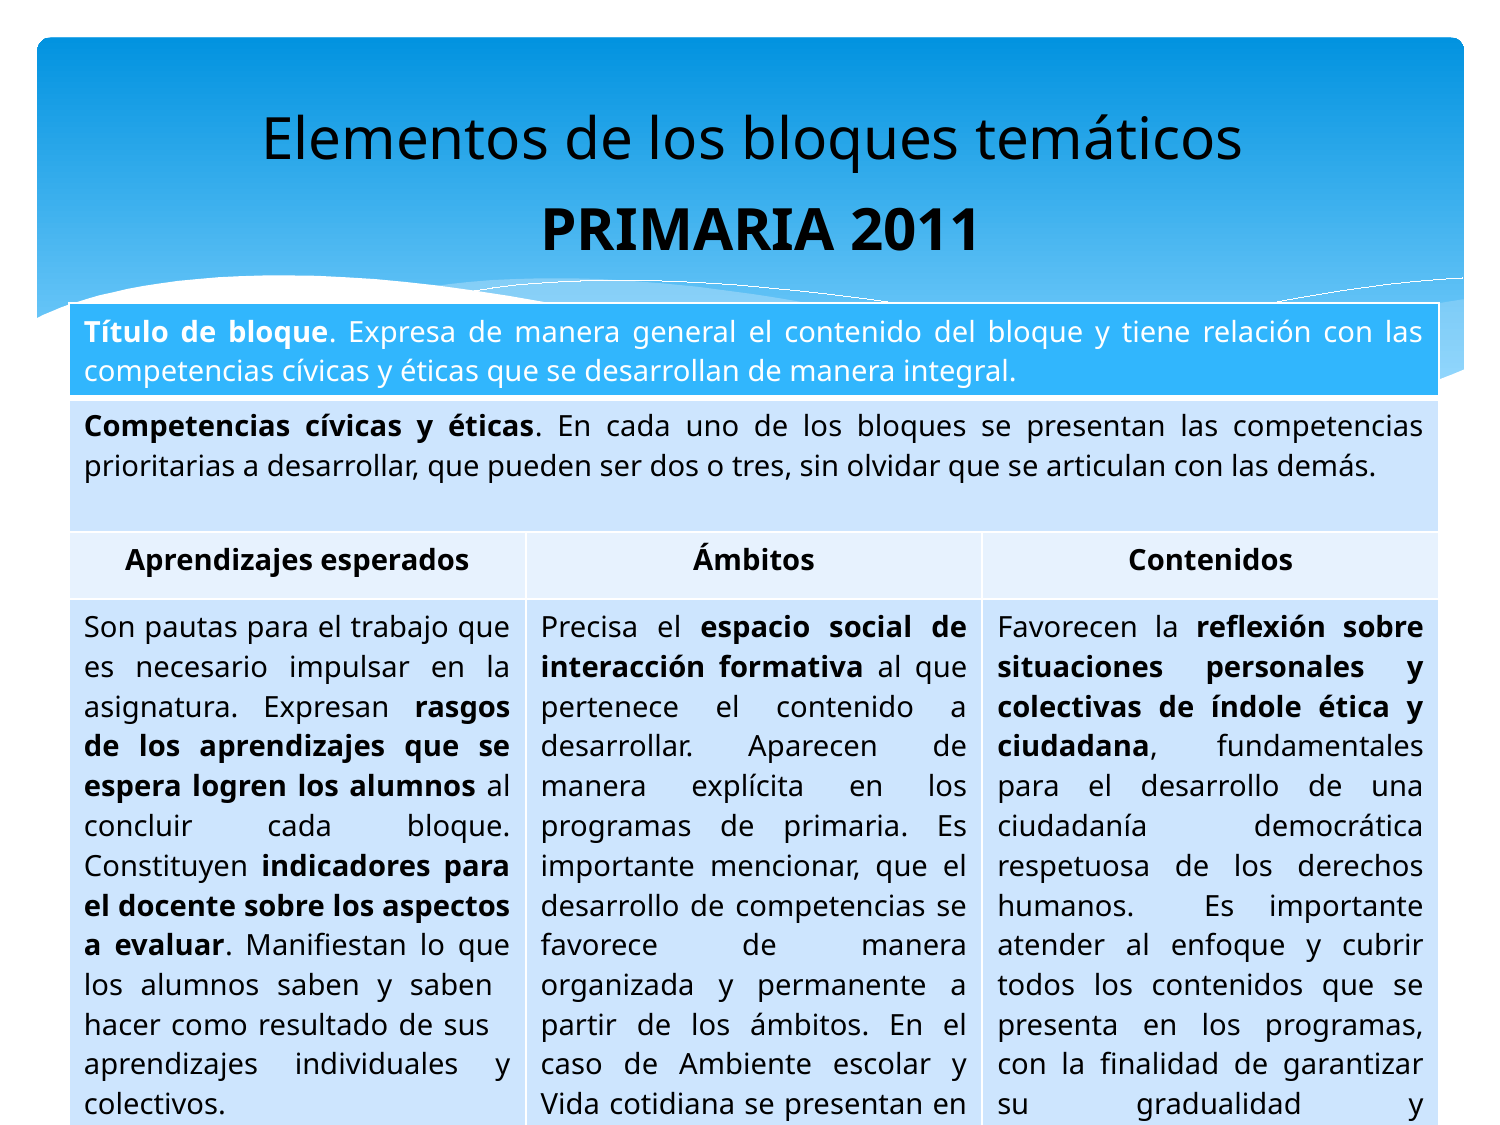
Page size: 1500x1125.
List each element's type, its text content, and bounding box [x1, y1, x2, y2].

title Elementos de los bloques temáticos [75, 51, 1431, 222]
table_cell Son pautas para el trabajo que es necesario impulsar en la asignatura. Expresan rasgos de los aprendizajes que se espera logren los alumnos al concluir cada bloque. Constituyen indicadores para el docente sobre los aspectos a evaluar. Manifiestan lo que los alumnos saben y saben hacer como resultado de sus aprendizajes individuales y colectivos. [70, 600, 525, 1125]
table_cell Competencias cívicas y éticas. En cada uno de los bloques se presentan las competencias prioritarias a desarrollar, que pueden ser dos o tres, sin olvidar que se articulan con las demás. [70, 401, 1438, 531]
text_box PRIMARIA 2011 [165, 184, 1359, 270]
table_cell Precisa el espacio social de interacción formativa al que pertenece el contenido a desarrollar. Aparecen de manera explícita en los programas de primaria. Es importante mencionar, que el desarrollo de competencias se favorece de manera organizada y permanente a partir de los ámbitos. En el caso de Ambiente escolar y Vida cotidiana se presentan en un mismo apartado pues están internamente relacionados. [527, 600, 981, 1125]
table_header Título de bloque. Expresa de manera general el contenido del bloque y tiene relación con las competencias cívicas y éticas que se desarrollan de manera integral. [70, 304, 1438, 395]
table_cell Aprendizajes esperados [70, 533, 525, 598]
table_cell Contenidos [983, 533, 1438, 598]
table_cell Ámbitos [527, 533, 981, 598]
table_cell Favorecen la reflexión sobre situaciones personales y colectivas de índole ética y ciudadana, fundamentales para el desarrollo de una ciudadanía democrática respetuosa de los derechos humanos. Es importante atender al enfoque y cubrir todos los contenidos que se presenta en los programas, con la finalidad de garantizar su gradualidad y secuencialidad en el abordaje de los mismos. [983, 600, 1438, 1125]
